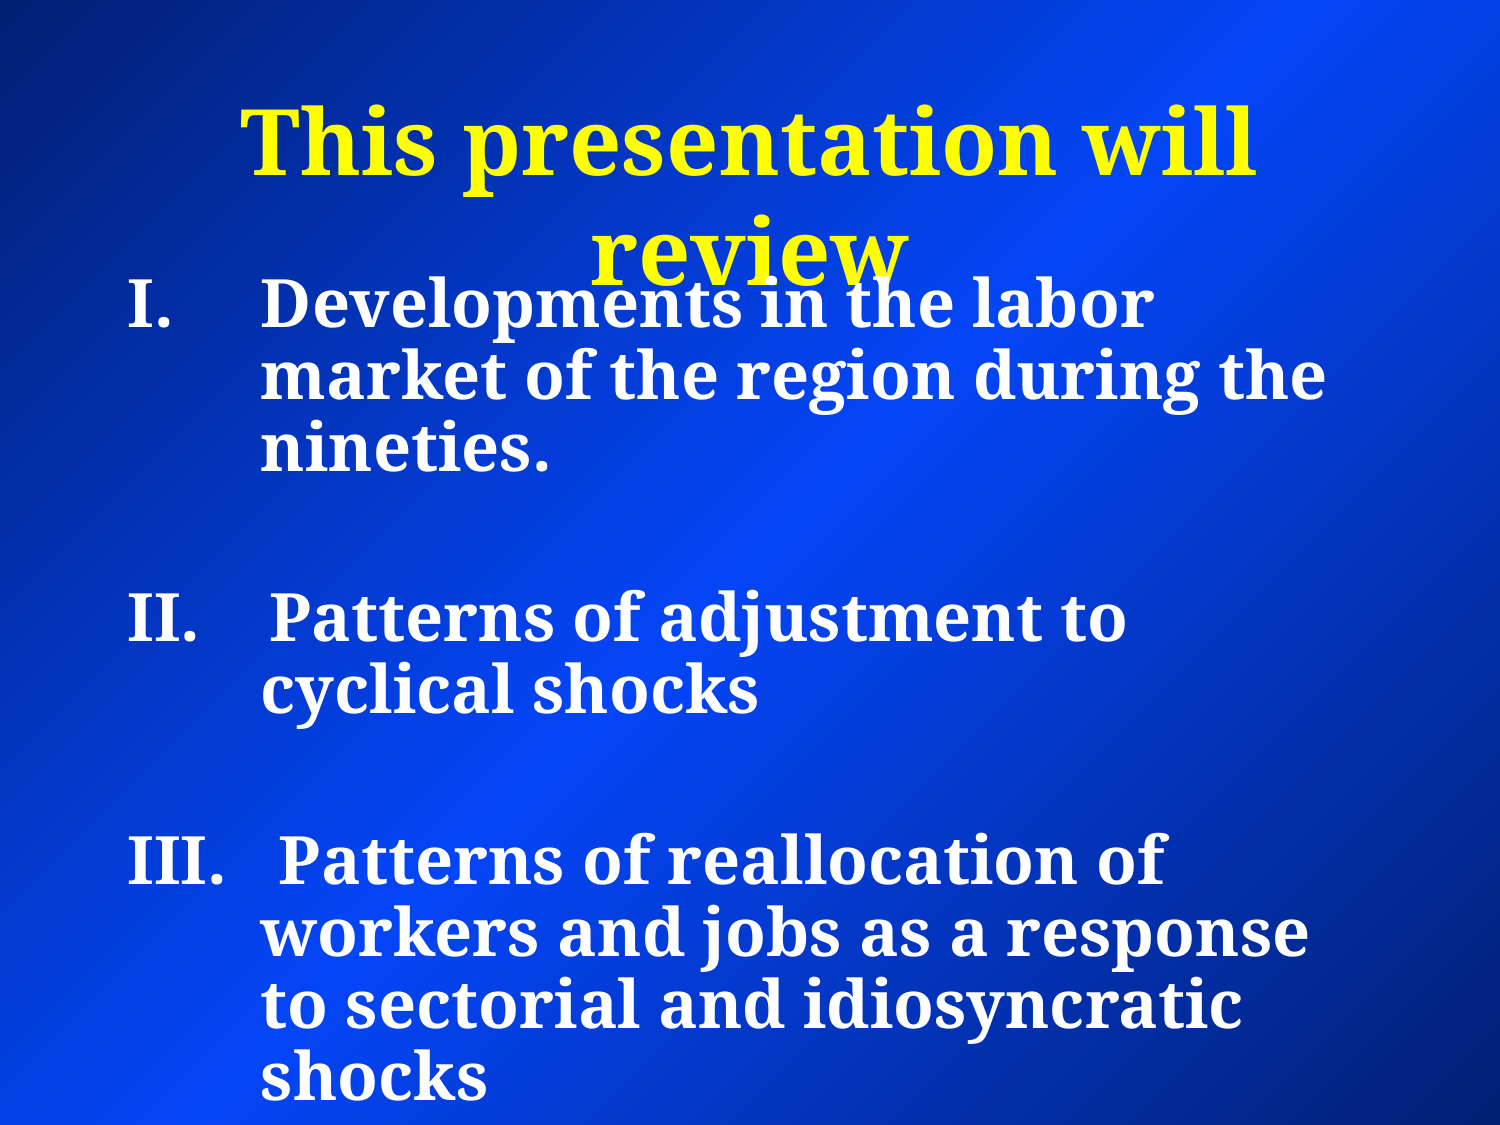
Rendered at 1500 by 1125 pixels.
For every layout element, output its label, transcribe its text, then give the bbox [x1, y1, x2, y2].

title This presentation will review [112, 99, 1388, 262]
list Developments in the labor market of the region during the nineties. II. Patterns of adjustment to cyclical shocks III. Patterns of reallocation of workers and jobs as a response to sectorial and idiosyncratic shocks [112, 262, 1388, 1001]
